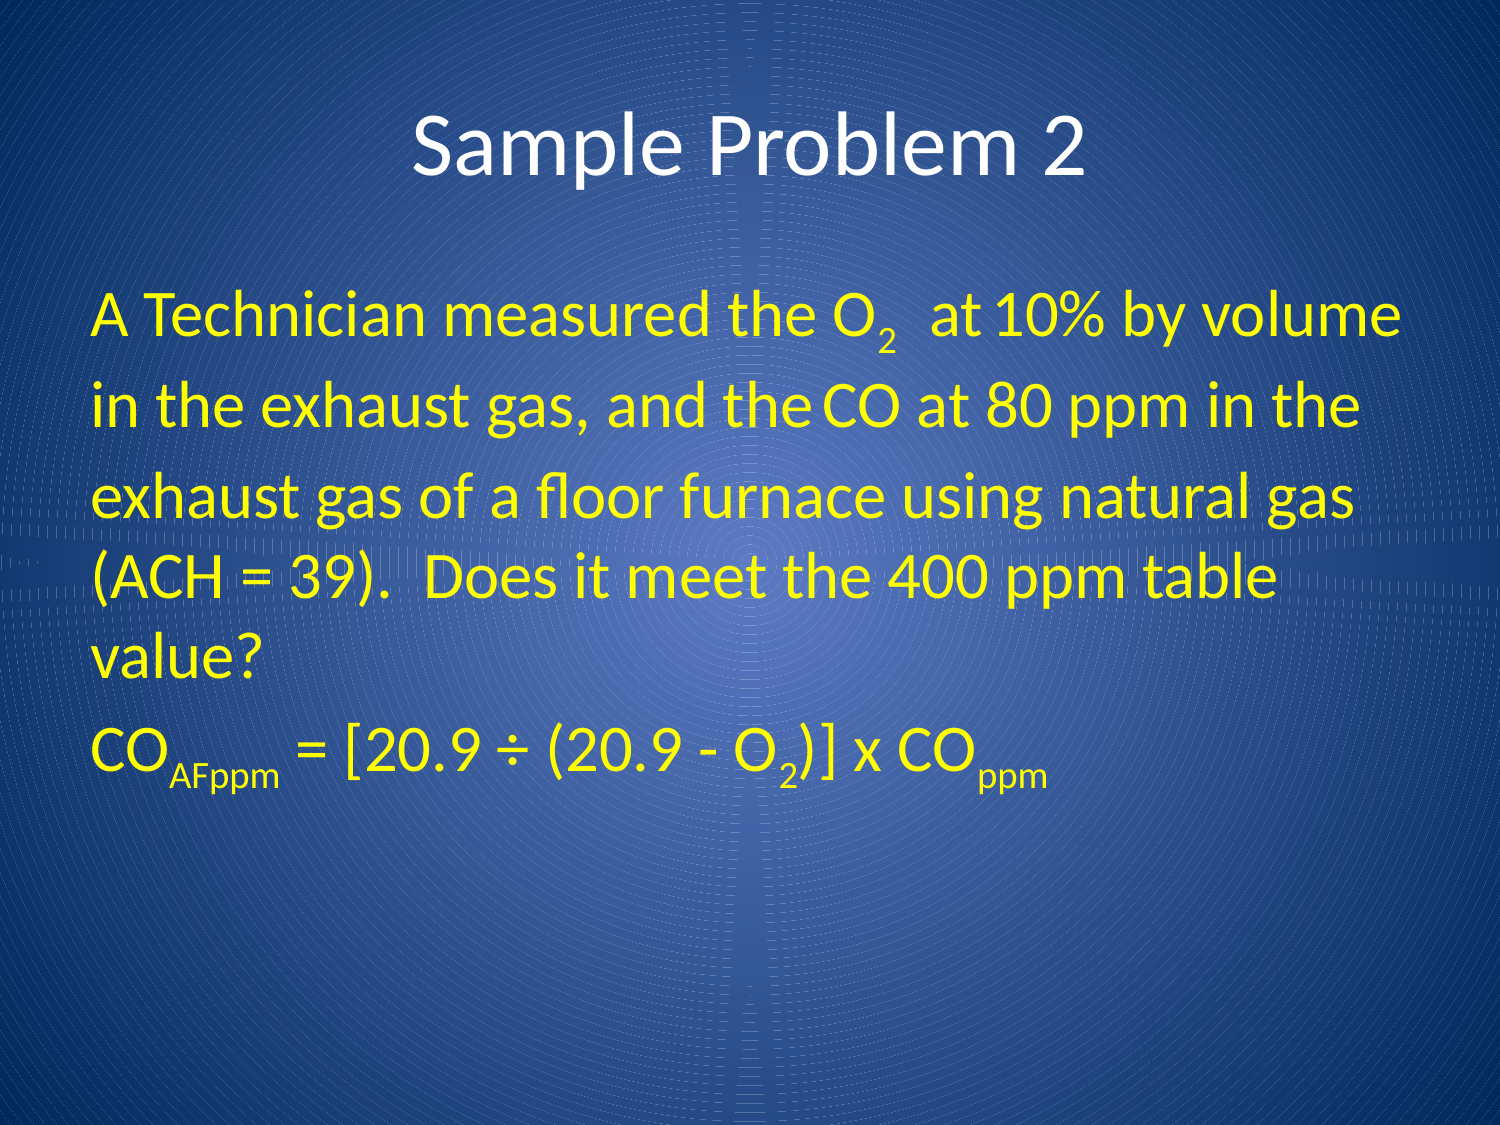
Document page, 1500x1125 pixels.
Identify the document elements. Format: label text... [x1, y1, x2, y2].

title Sample Problem 2 [75, 45, 1425, 233]
list A Technician measured the O2 at 10% by volume in the exhaust gas, and the CO at 80 ppm in the exhaust gas of a floor furnace using natural gas (ACH = 39). Does it meet the 400 ppm table value? COAFppm = [20.9 ÷ (20.9 - O2)] x COppm [75, 262, 1425, 1005]
